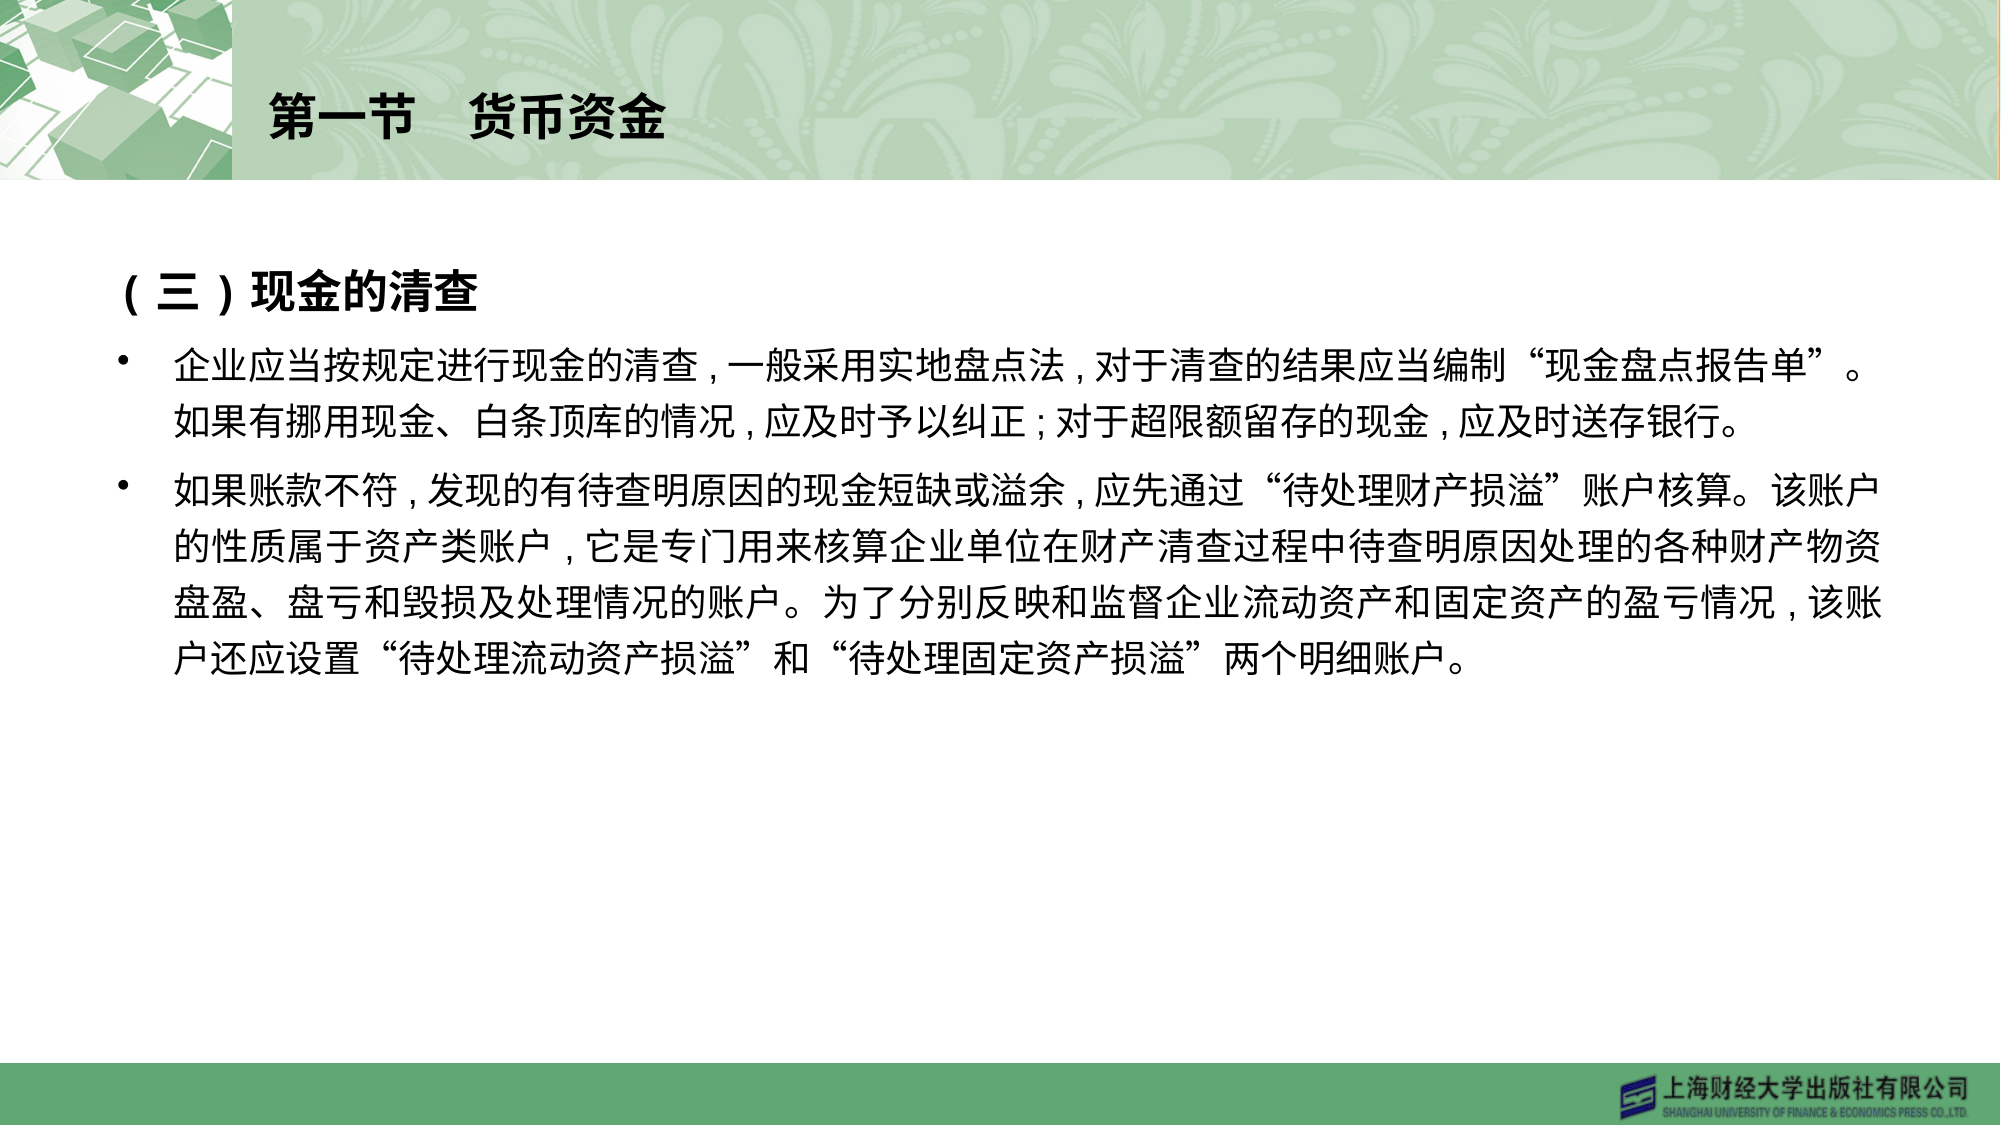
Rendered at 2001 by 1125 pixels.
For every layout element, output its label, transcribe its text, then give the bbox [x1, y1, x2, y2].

title 第一节 货币资金 [252, 64, 1609, 168]
list (三)现金的清查 企业应当按规定进行现金的清查,一般采用实地盘点法,对于清查的结果应当编制“现金盘点报告单”。如果有挪用现金、白条顶库的情况,应及时予以纠正;对于超限额留存的现金,应及时送存银行。 如果账款不符,发现的有待查明原因的现金短缺或溢余,应先通过“待处理财产损溢”账户核算。该账户的性质属于资产类账户,它是专门用来核算企业单位在财产清查过程中待查明原因处理的各种财产物资盘盈、盘亏和毁损及处理情况的账户。为了分别反映和监督企业流动资产和固定资产的盈亏情况,该账户还应设置“待处理流动资产损溢”和“待处理固定资产损溢”两个明细账户。 [102, 241, 1898, 1065]
picture [0, 0, 2001, 1125]
